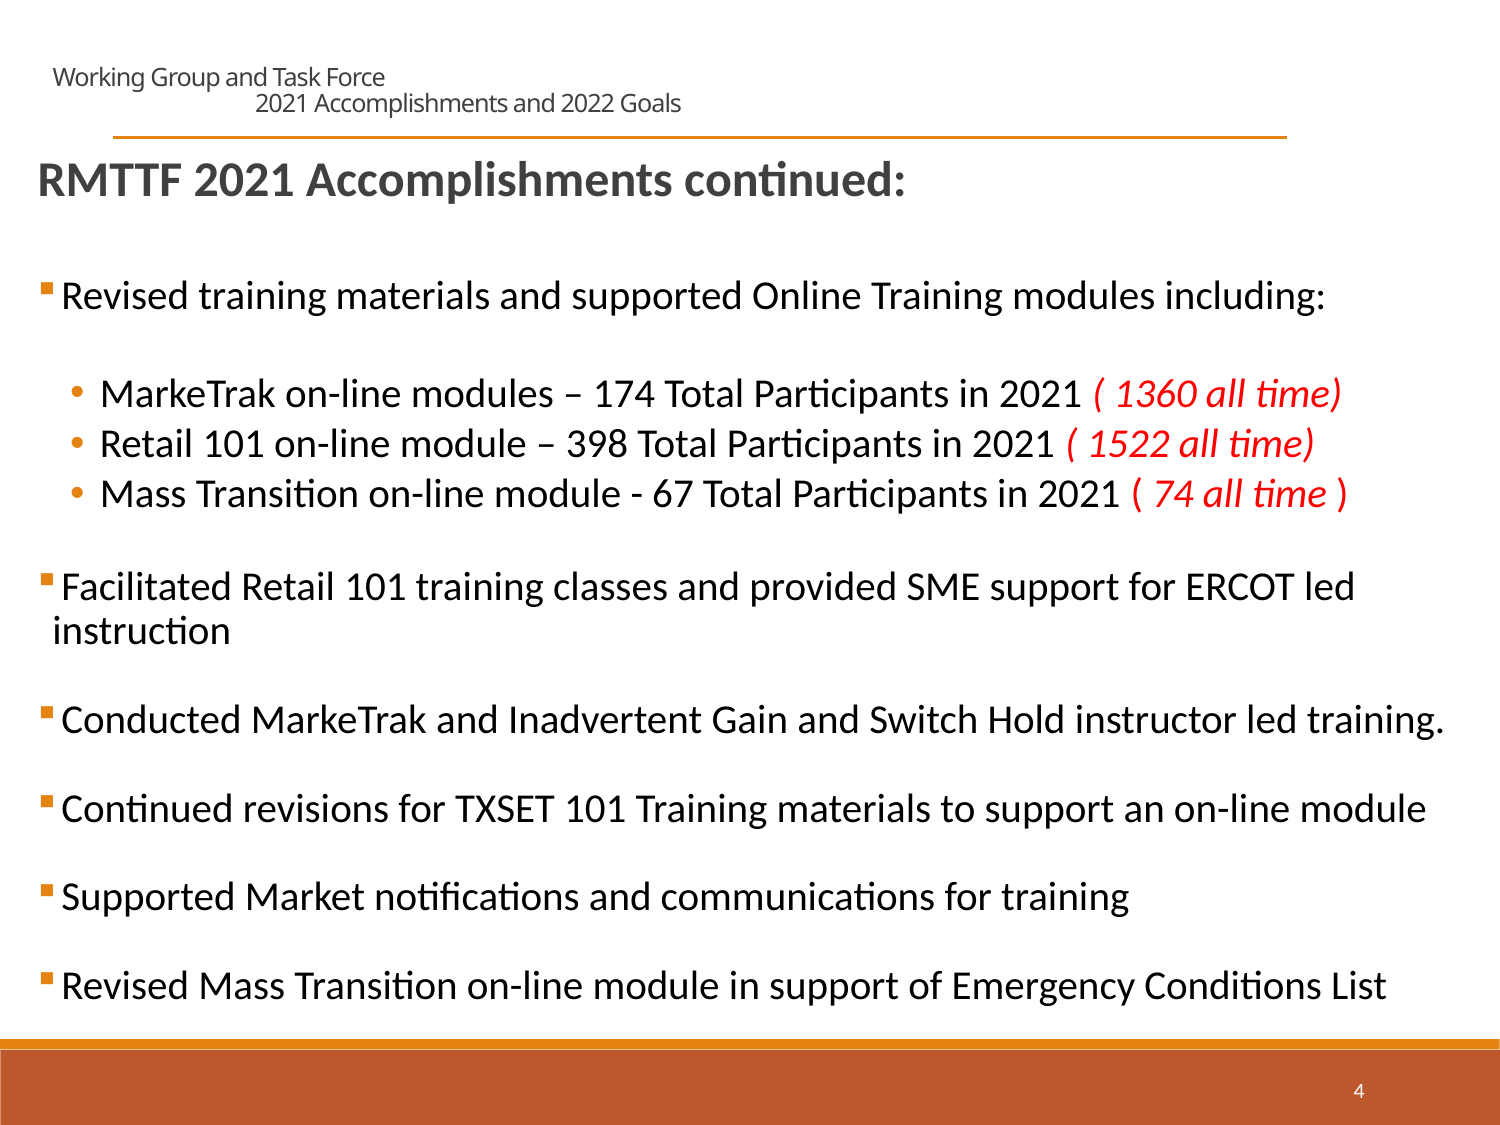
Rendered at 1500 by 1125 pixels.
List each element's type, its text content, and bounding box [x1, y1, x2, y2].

slide_number 4 [1218, 1059, 1380, 1120]
title Working Group and Task Force 2021 Accomplishments and 2022 Goals [37, 19, 1475, 122]
list RMTTF 2021 Accomplishments continued: Revised training materials and supported Online Training modules including: MarkeTrak on-line modules – 174 Total Participants in 2021 ( 1360 all time) Retail 101 on-line module – 398 Total Participants in 2021 ( 1522 all time) Mass Transition on-line module - 67 Total Participants in 2021 ( 74 all time ) Facilitated Retail 101 training classes and provided SME support for ERCOT led instruction Conducted MarkeTrak and Inadvertent Gain and Switch Hold instructor led training. Continued revisions for TXSET 101 Training materials to support an on-line module Supported Market notifications and communications for training Revised Mass Transition on-line module in support of Emergency Conditions List [37, 122, 1475, 1063]
